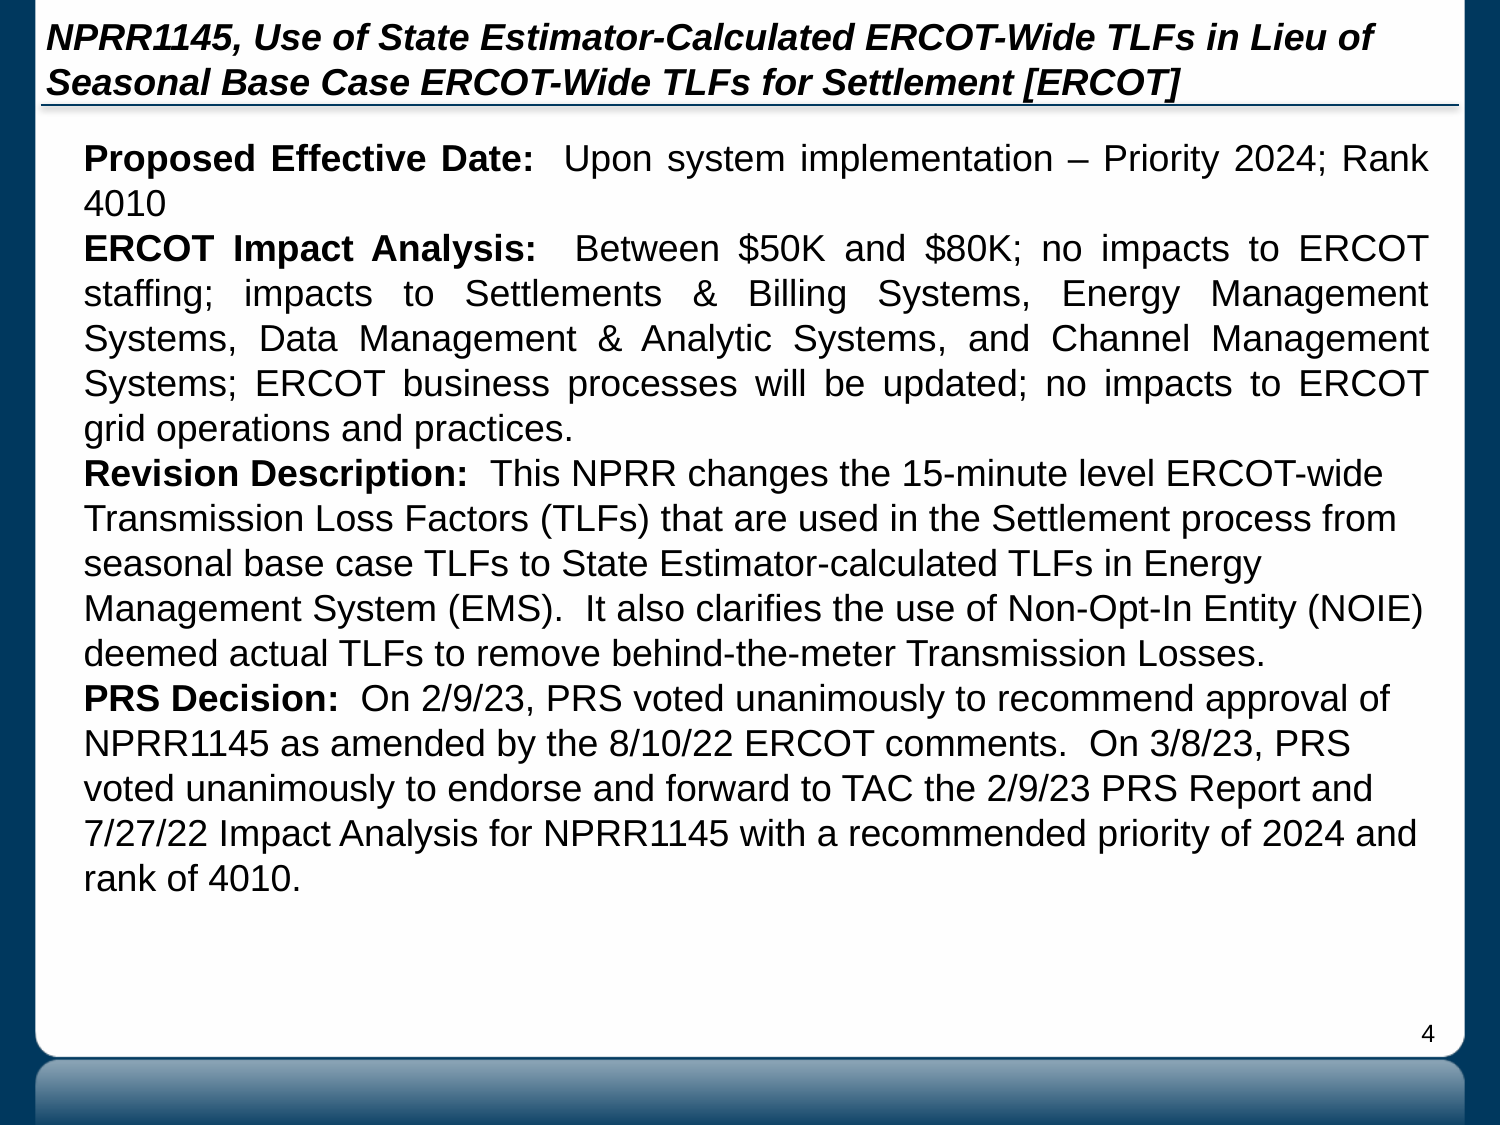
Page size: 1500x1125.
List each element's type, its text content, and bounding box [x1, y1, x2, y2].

title NPRR1145, Use of State Estimator-Calculated ERCOT-Wide TLFs in Lieu of Seasonal Base Case ERCOT-Wide TLFs for Settlement [ERCOT] [31, 20, 1464, 97]
text_box Proposed Effective Date: Upon system implementation – Priority 2024; Rank 4010 ERCOT Impact Analysis: Between $50K and $80K; no impacts to ERCOT staffing; impacts to Settlements & Billing Systems, Energy Management Systems, Data Management & Analytic Systems, and Channel Management Systems; ERCOT business processes will be updated; no impacts to ERCOT grid operations and practices. Revision Description: This NPRR changes the 15-minute level ERCOT-wide Transmission Loss Factors (TLFs) that are used in the Settlement process from seasonal base case TLFs to State Estimator-calculated TLFs in Energy Management System (EMS). It also clarifies the use of Non-Opt-In Entity (NOIE) deemed actual TLFs to remove behind-the-meter Transmission Losses. PRS Decision: On 2/9/23, PRS voted unanimously to recommend approval of NPRR1145 as amended by the 8/10/22 ERCOT comments. On 3/8/23, PRS voted unanimously to endorse and forward to TAC the 2/9/23 PRS Report and 7/27/22 Impact Analysis for NPRR1145 with a recommended priority of 2024 and rank of 4010. [31, 126, 1444, 907]
picture [35, 0, 1465, 1125]
